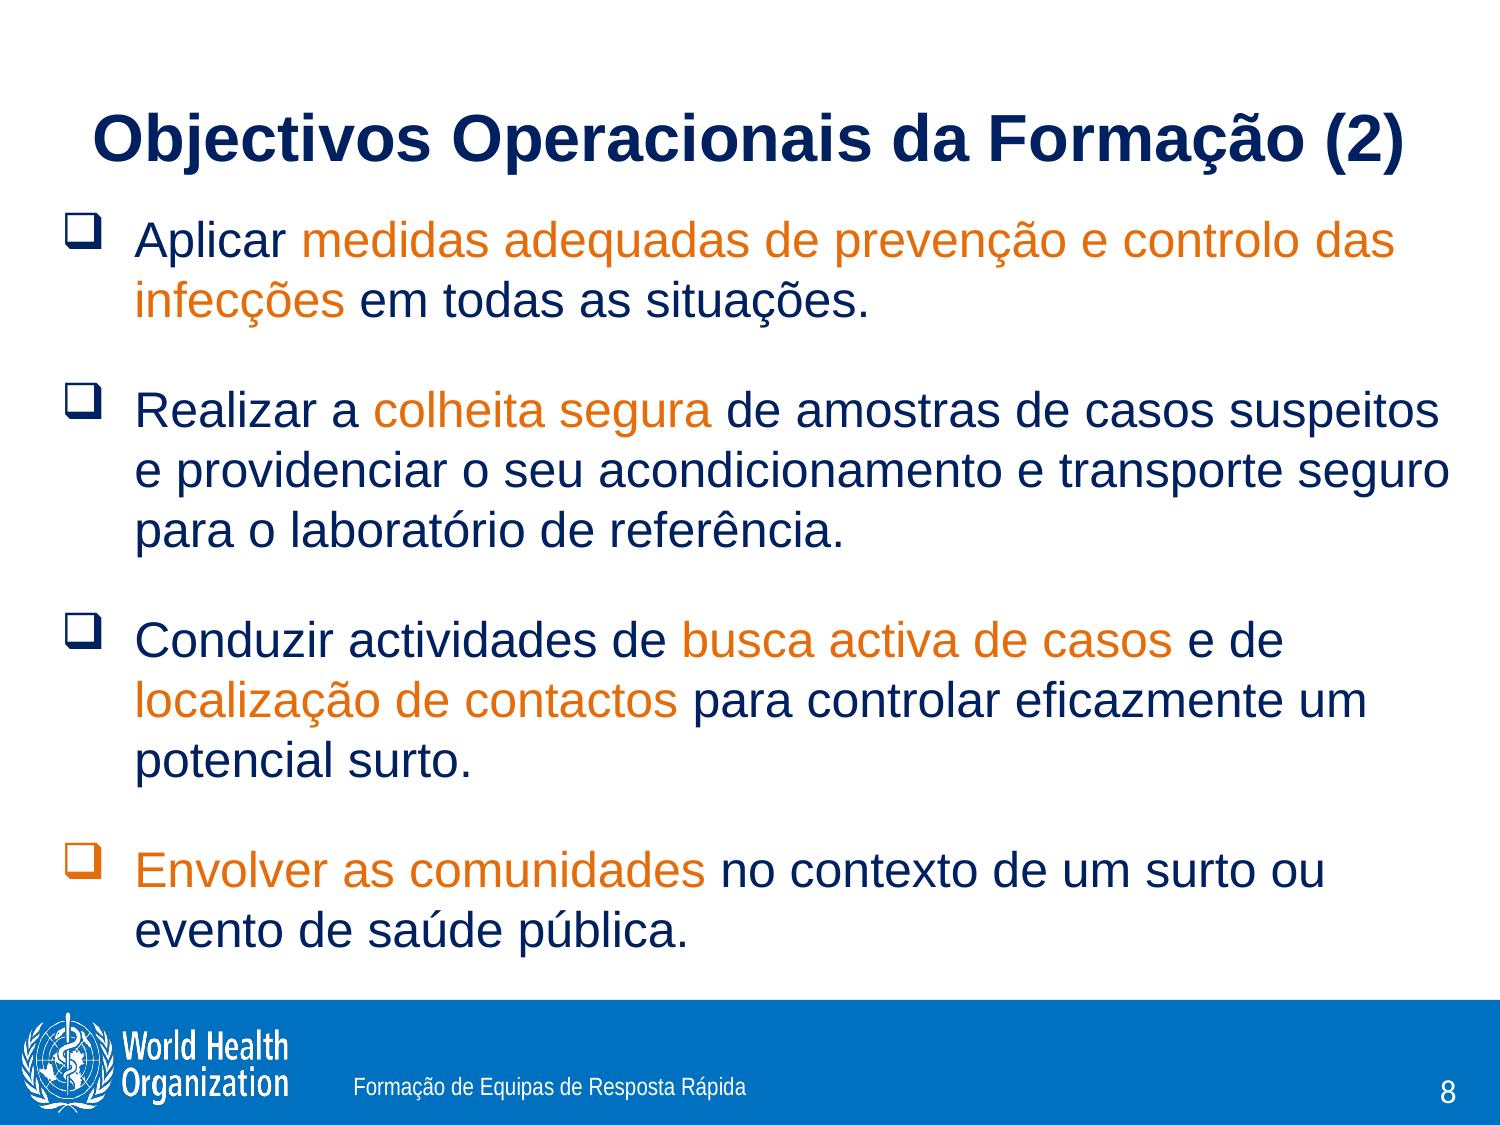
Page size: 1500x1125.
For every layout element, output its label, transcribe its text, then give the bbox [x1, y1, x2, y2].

title Objectivos Operacionais da Formação (2) [0, 45, 1500, 225]
picture [21, 1012, 288, 1113]
list Aplicar medidas adequadas de prevenção e controlo das infecções em todas as situações. Realizar a colheita segura de amostras de casos suspeitos e providenciar o seu acondicionamento e transporte seguro para o laboratório de referência. Conduzir actividades de busca activa de casos e de localização de contactos para controlar eficazmente um potencial surto. Envolver as comunidades no contexto de um surto ou evento de saúde pública. [46, 200, 1496, 975]
